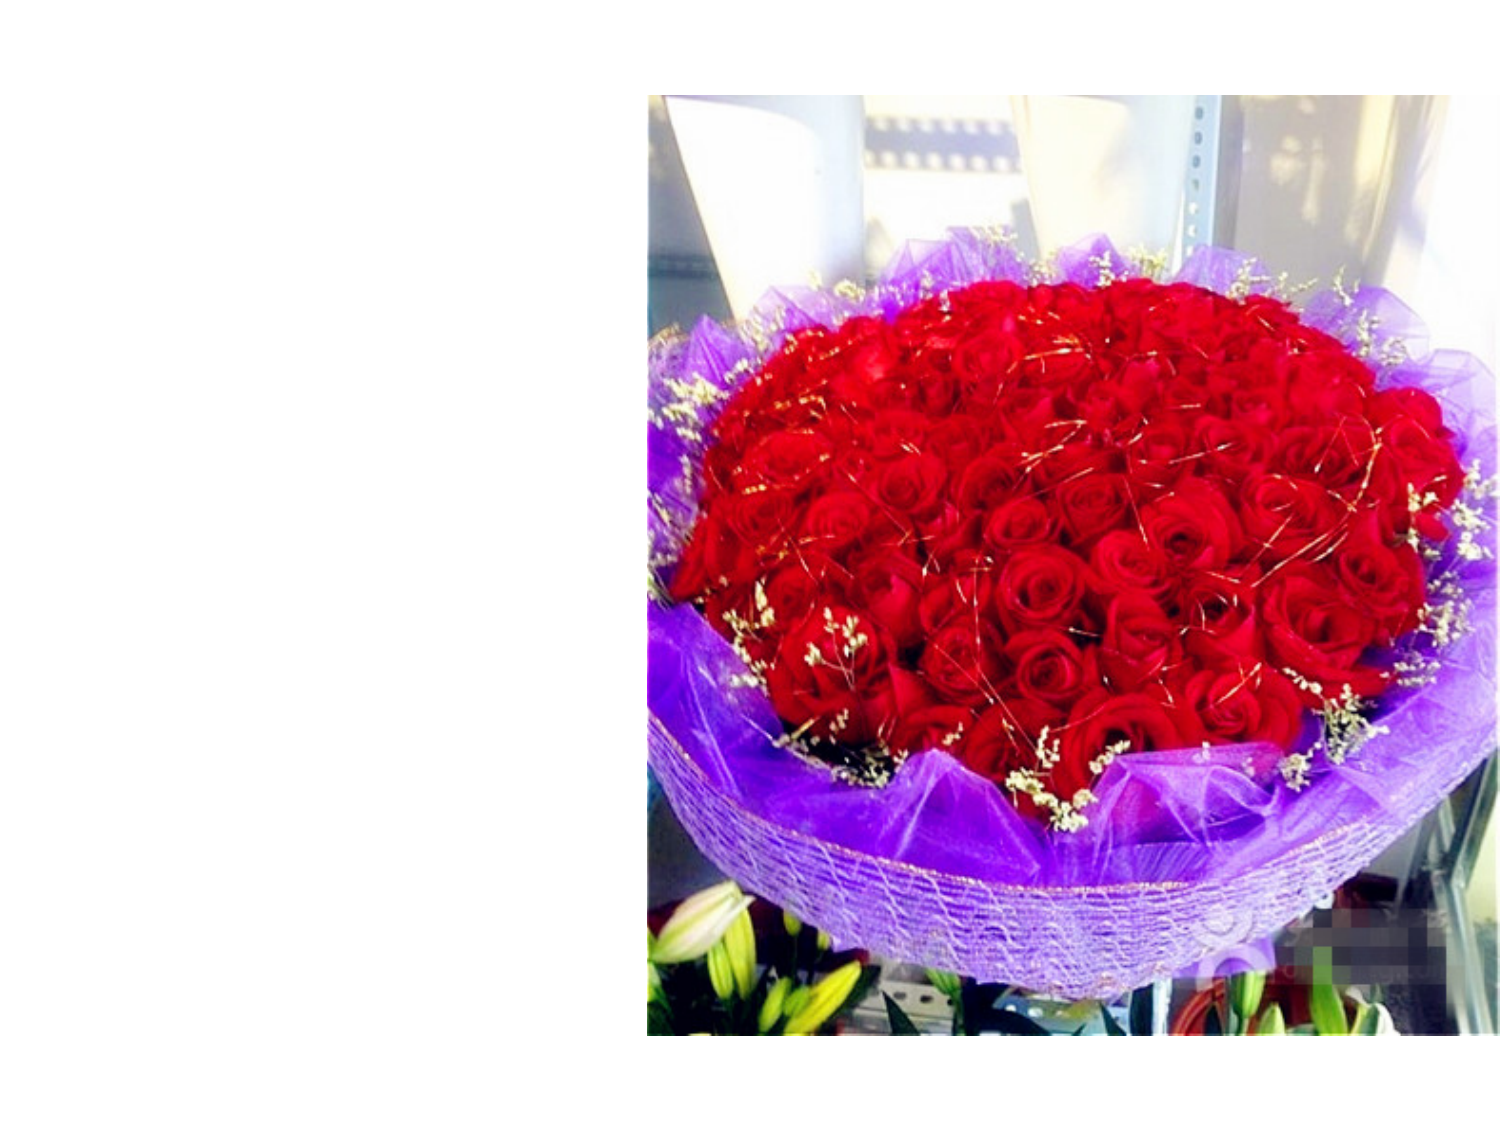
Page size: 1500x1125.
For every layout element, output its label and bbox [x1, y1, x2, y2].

list [647, 95, 1500, 1036]
